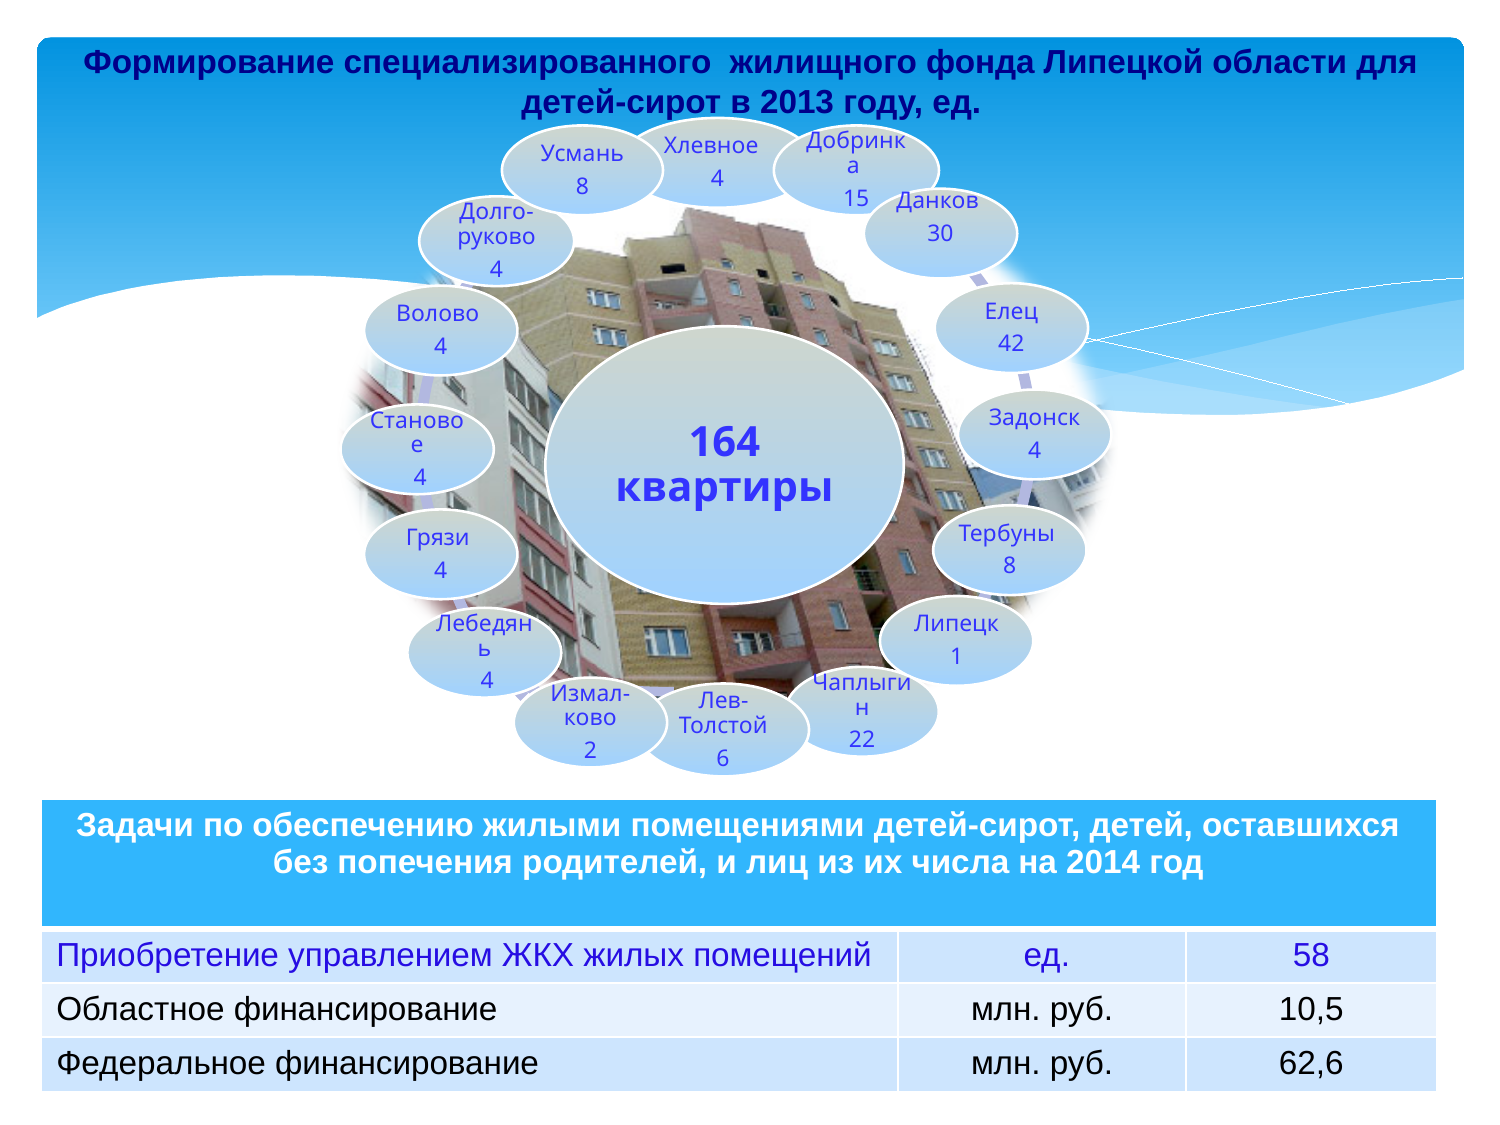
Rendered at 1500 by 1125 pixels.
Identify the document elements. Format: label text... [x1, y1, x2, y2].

table_cell 58 [1187, 932, 1436, 982]
table_cell ед. [899, 932, 1185, 982]
table_cell Приобретение управлением ЖКХ жилых помещений [42, 932, 897, 982]
text_box Формирование специализированного жилищного фонда Липецкой области для детей-сирот в 2013 году, ед. [66, 32, 1437, 128]
table_cell млн. руб. [899, 1038, 1185, 1091]
table_cell млн. руб. [899, 984, 1185, 1036]
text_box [230, 125, 1224, 823]
table_cell Областное финансирование [42, 984, 897, 1036]
table_cell Федеральное финансирование [42, 1038, 897, 1091]
table_cell 10,5 [1187, 984, 1436, 1036]
table_header Задачи по обеспечению жилыми помещениями детей-сирот, детей, оставшихся без попечения родителей, и лиц из их числа на 2014 год [42, 800, 1436, 926]
table_cell 62,6 [1187, 1038, 1436, 1091]
